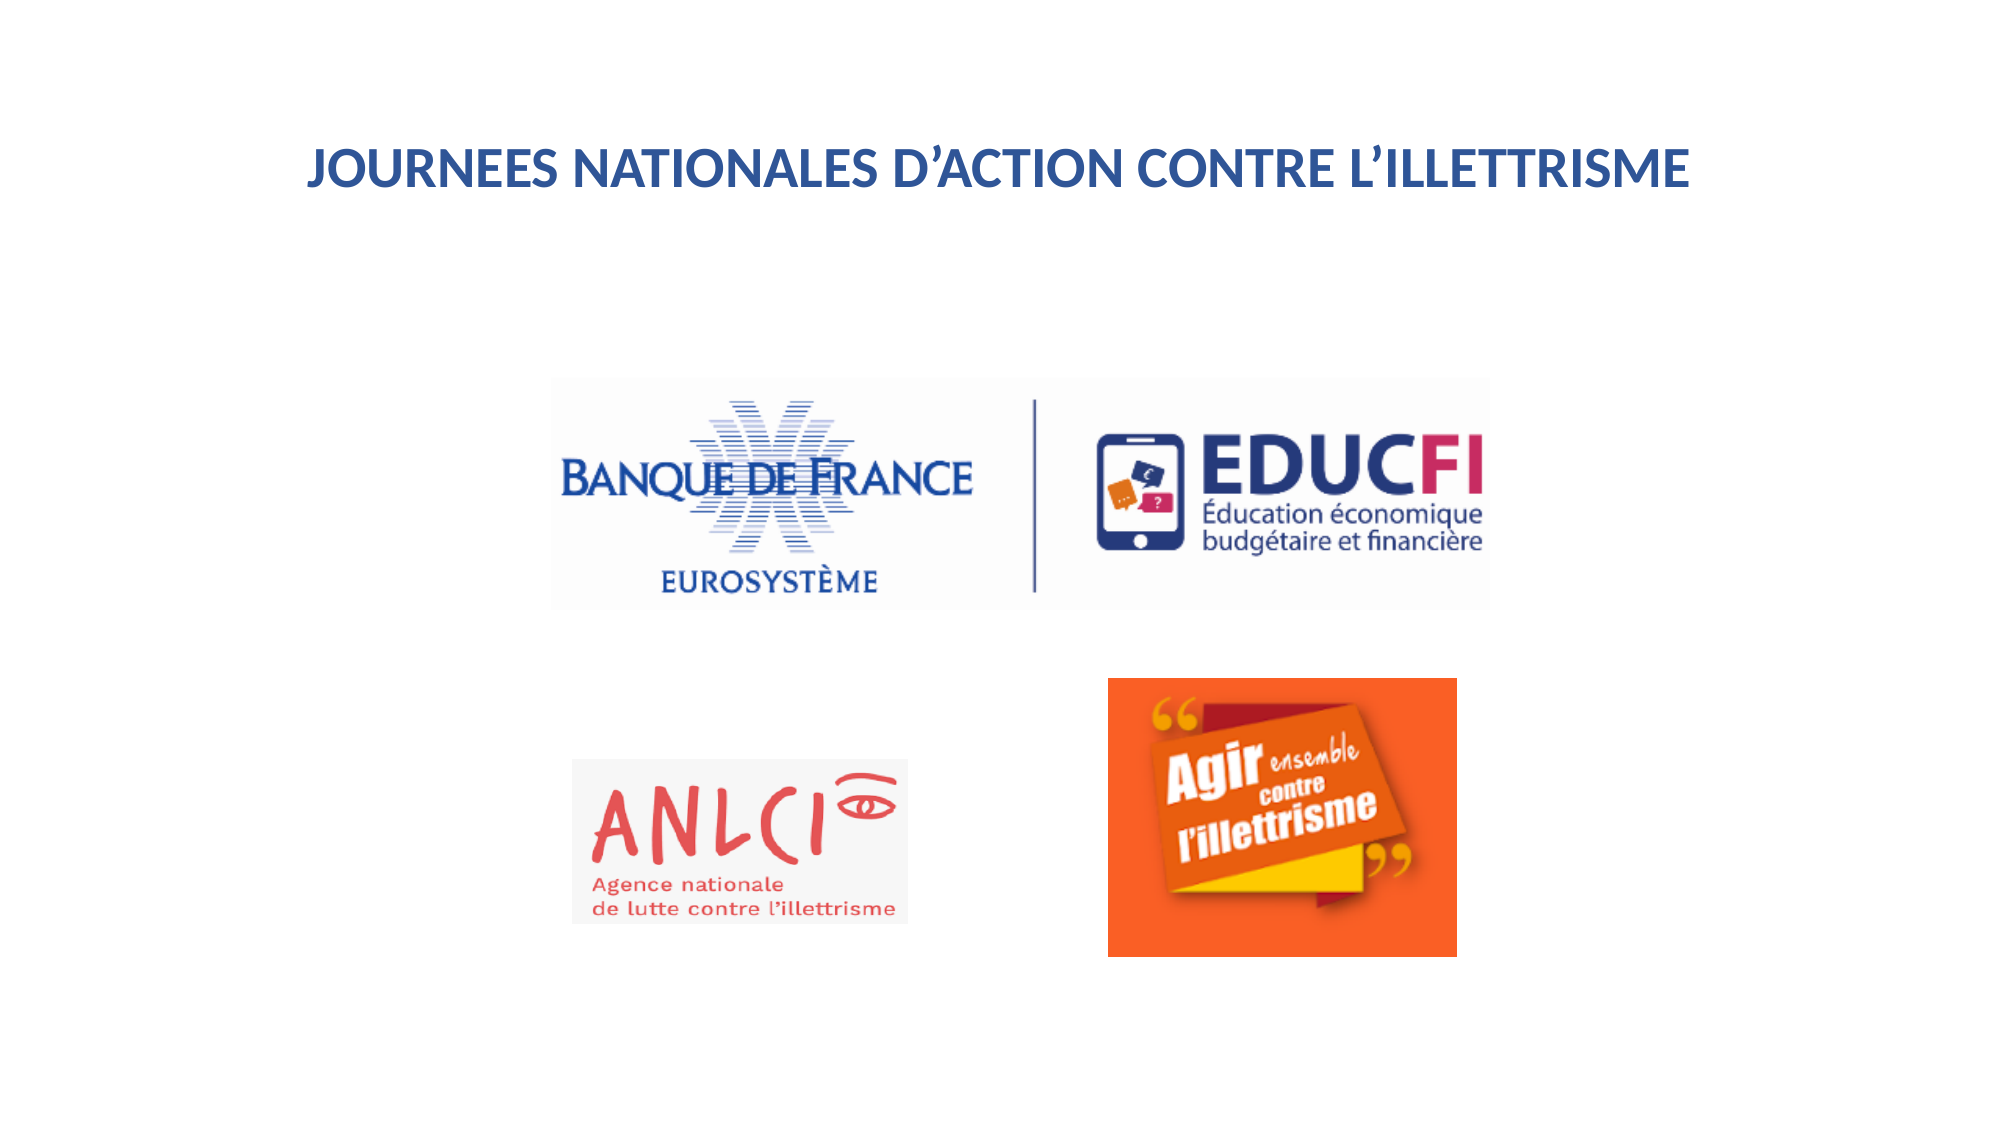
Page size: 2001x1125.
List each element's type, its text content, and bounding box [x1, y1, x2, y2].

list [1108, 678, 1457, 957]
picture [572, 759, 908, 924]
title JOURNEES NATIONALES D’ACTION CONTRE L’ILLETTRISME [137, 59, 1863, 278]
picture [551, 345, 1490, 610]
